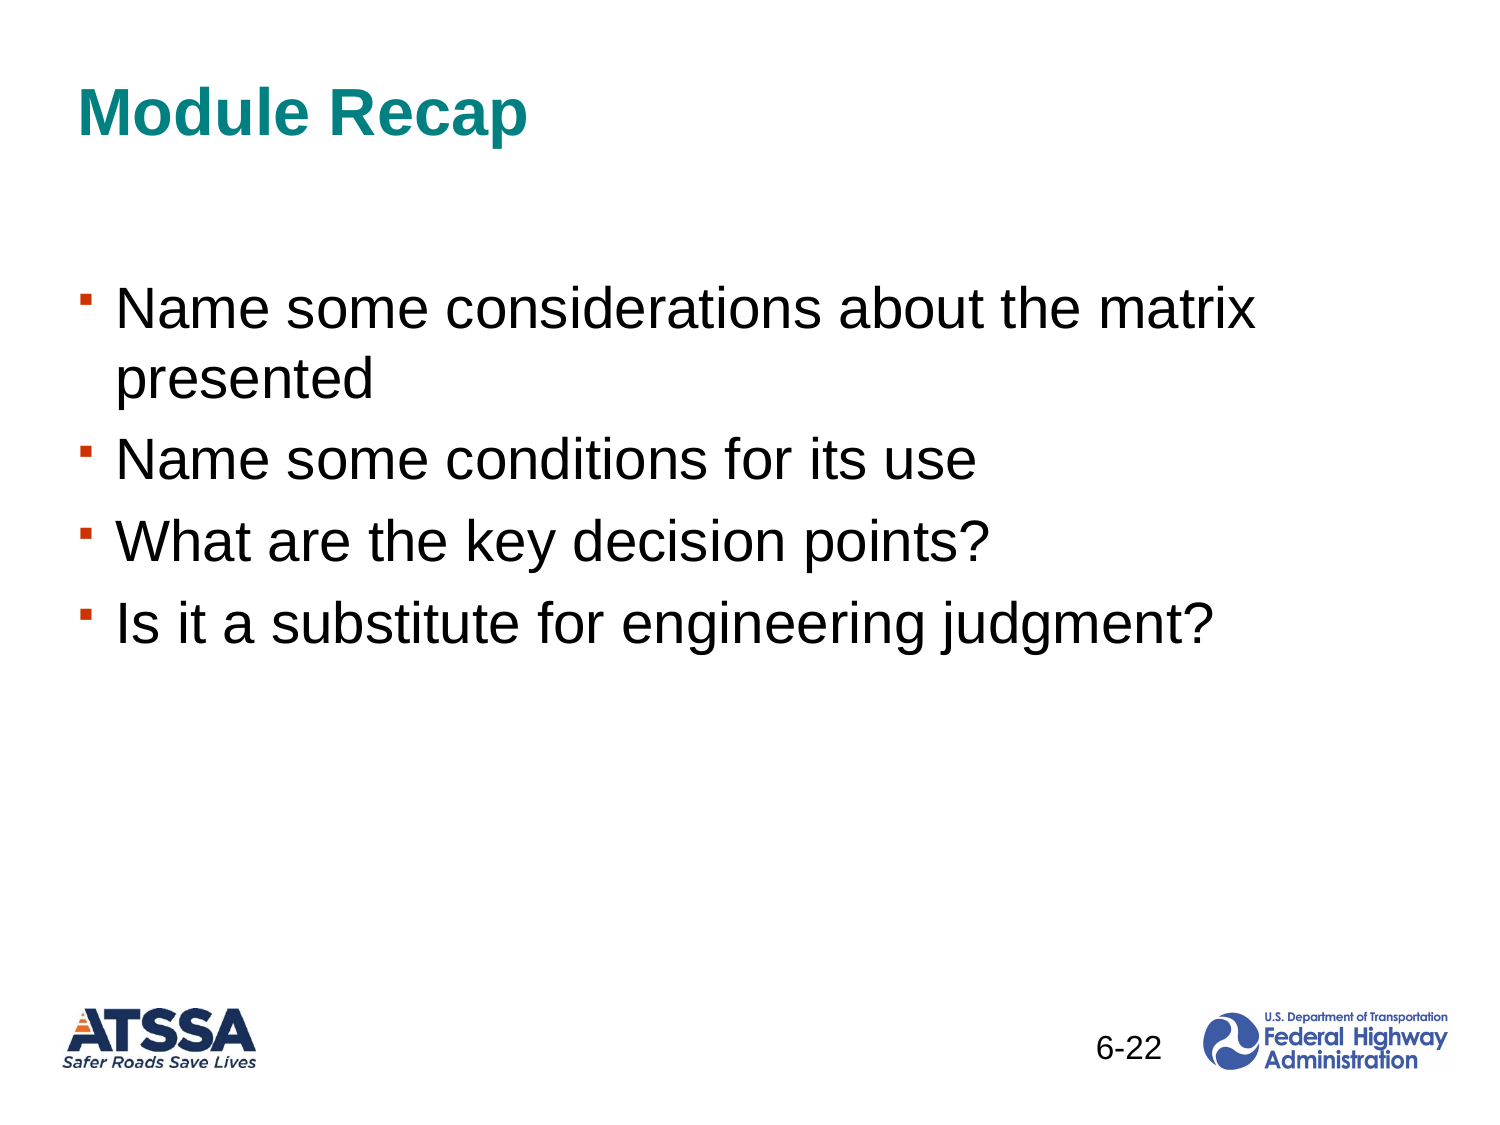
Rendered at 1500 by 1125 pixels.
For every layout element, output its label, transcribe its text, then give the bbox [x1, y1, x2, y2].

list Name some considerations about the matrix presented Name some conditions for its use What are the key decision points? Is it a substitute for engineering judgment? [62, 262, 1451, 988]
picture [1200, 1008, 1450, 1072]
title Module Recap [62, 0, 1500, 218]
picture [62, 1008, 256, 1068]
